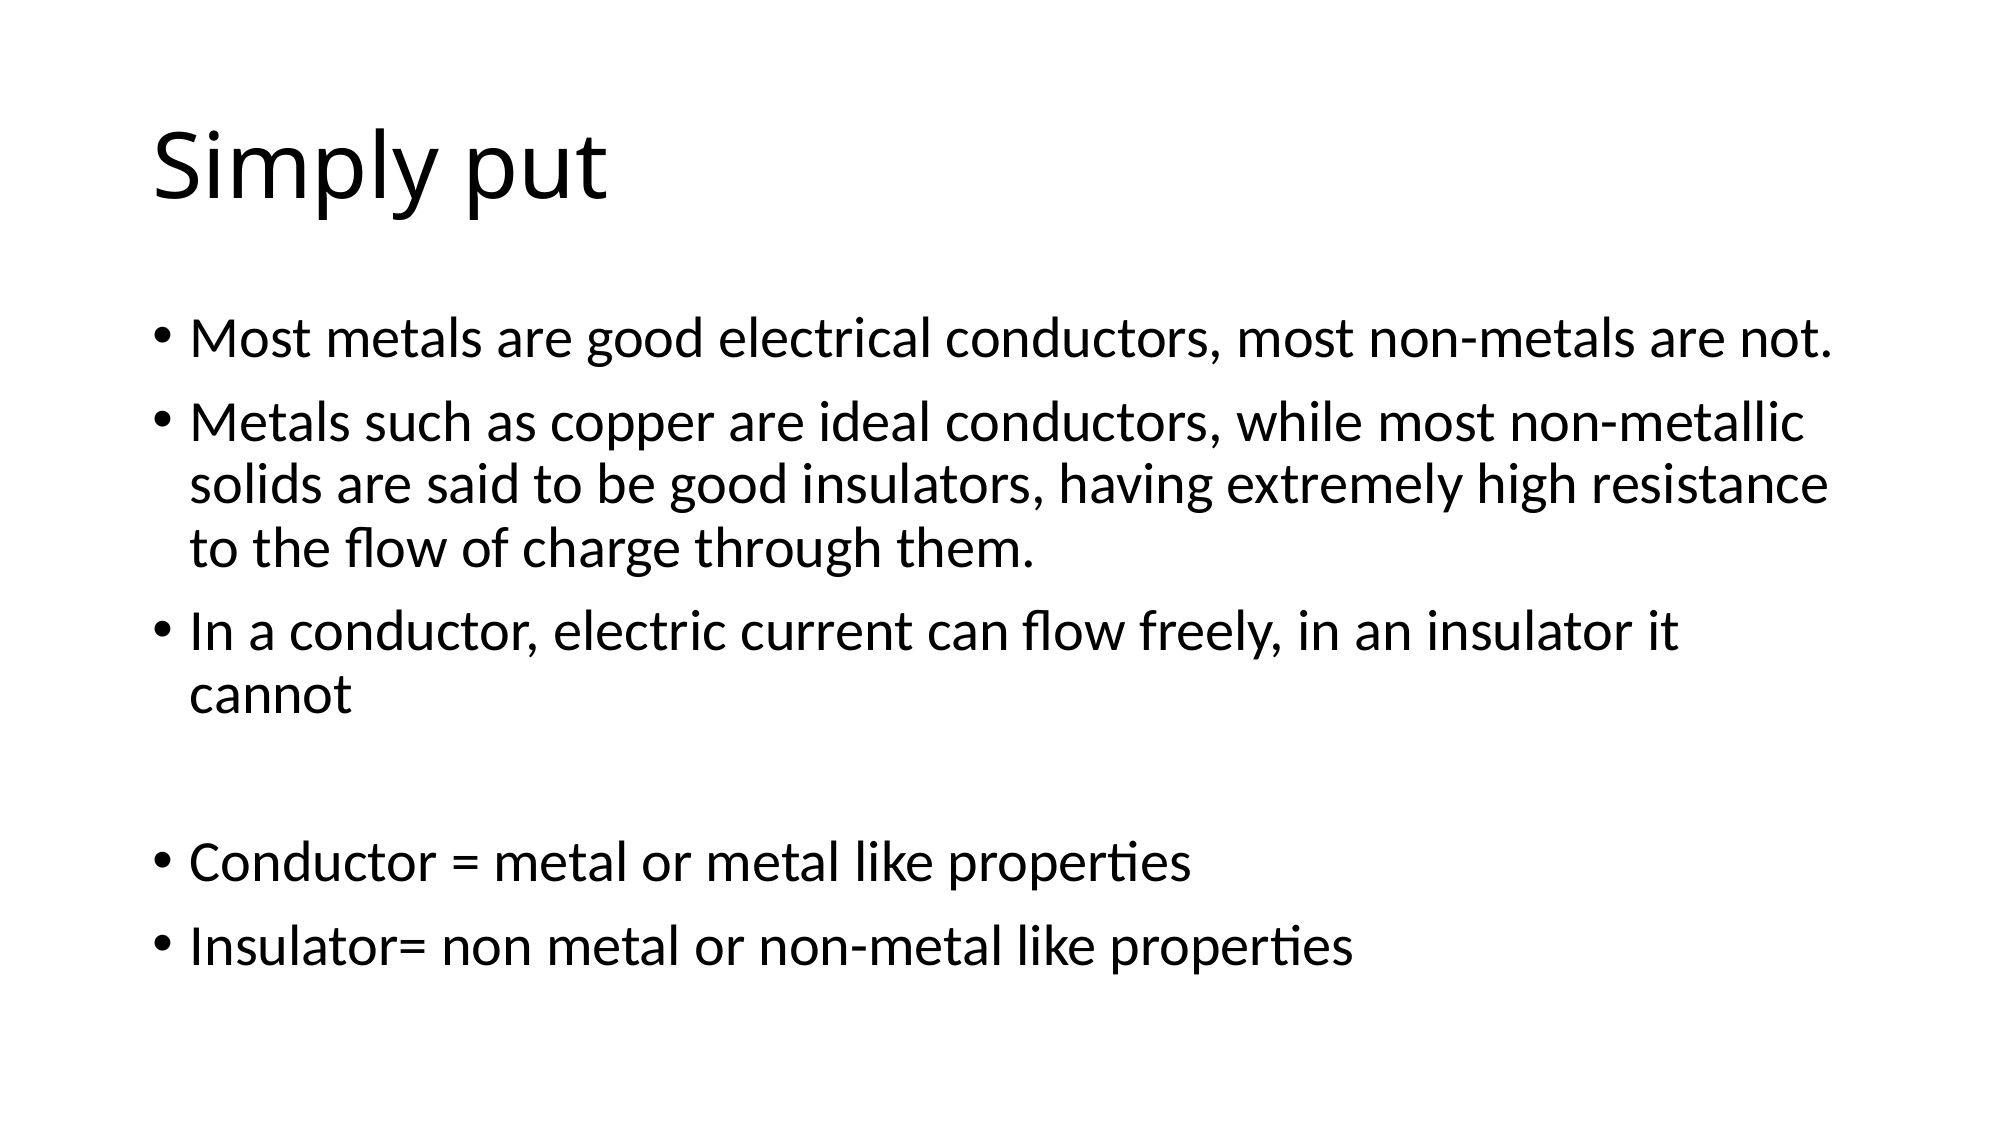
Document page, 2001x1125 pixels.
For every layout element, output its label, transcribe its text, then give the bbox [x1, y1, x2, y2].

title Simply put [137, 59, 1863, 278]
list Most metals are good electrical conductors, most non-metals are not. Metals such as copper are ideal conductors, while most non-metallic solids are said to be good insulators, having extremely high resistance to the flow of charge through them. In a conductor, electric current can flow freely, in an insulator it cannot Conductor = metal or metal like properties Insulator= non metal or non-metal like properties [137, 299, 1863, 1014]
